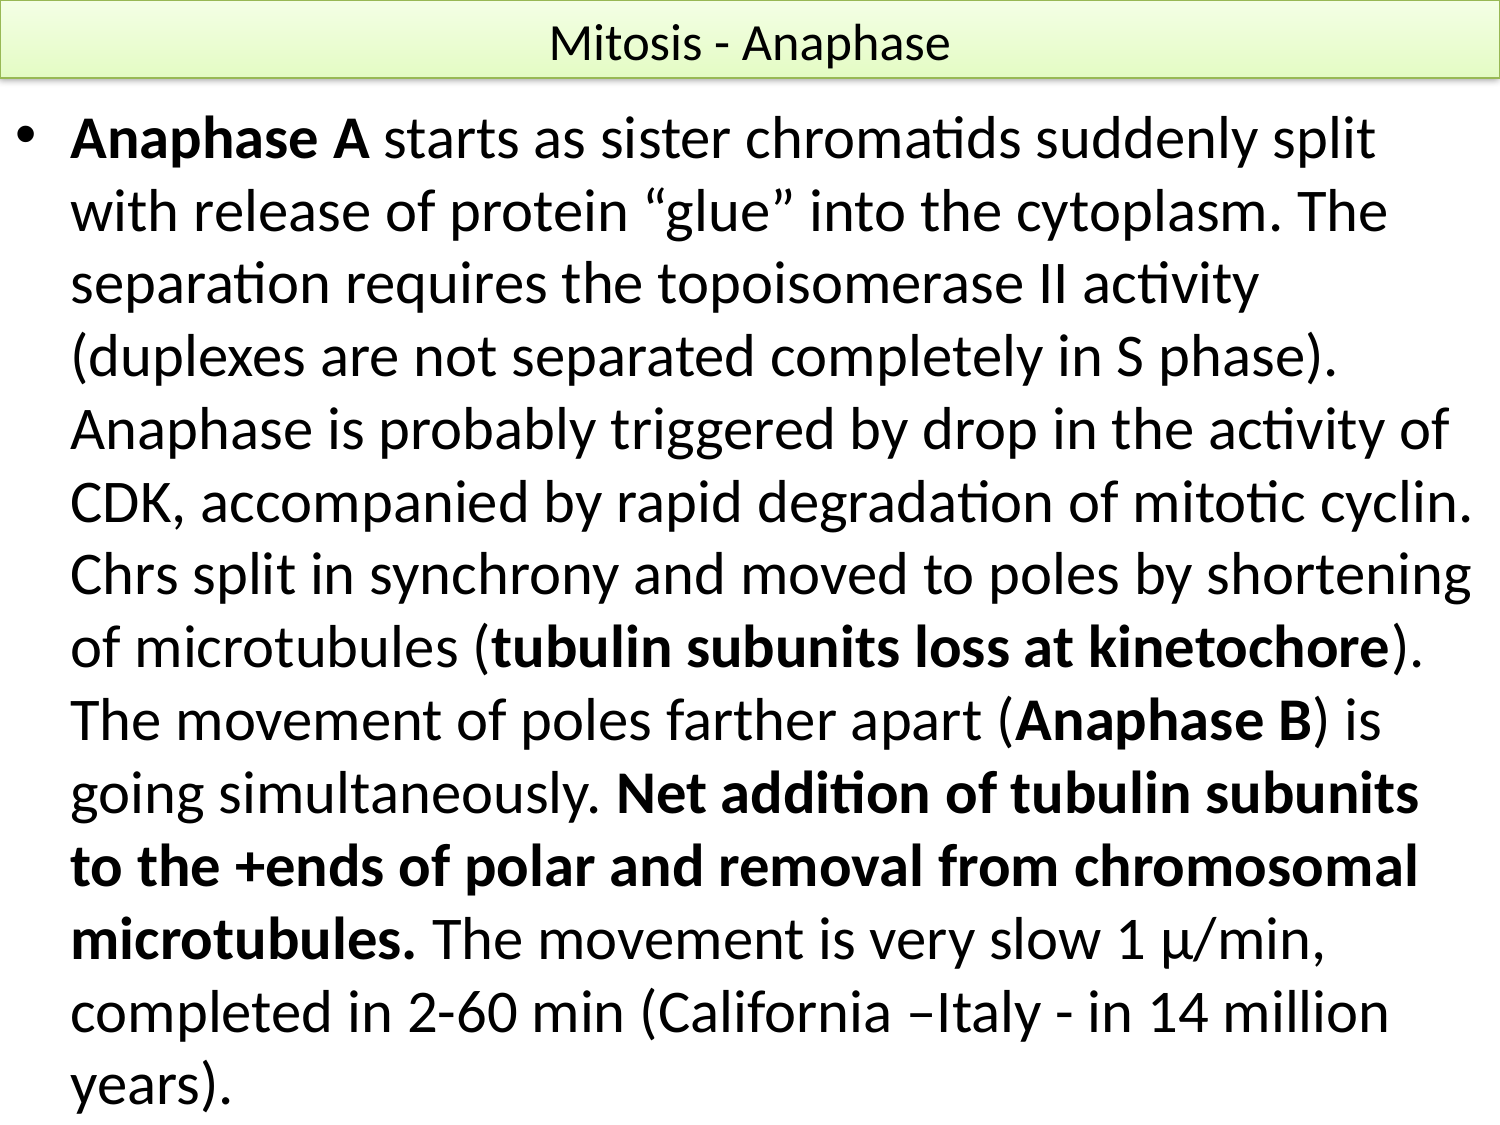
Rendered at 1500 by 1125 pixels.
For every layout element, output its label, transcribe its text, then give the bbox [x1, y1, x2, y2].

title Mitosis - Anaphase [0, 0, 1500, 79]
list Anaphase A starts as sister chromatids suddenly split with release of protein “glue” into the cytoplasm. The separation requires the topoisomerase II activity (duplexes are not separated completely in S phase). Anaphase is probably triggered by drop in the activity of CDK, accompanied by rapid degradation of mitotic cyclin. Chrs split in synchrony and moved to poles by shortening of microtubules (tubulin subunits loss at kinetochore). The movement of poles farther apart (Anaphase B) is going simultaneously. Net addition of tubulin subunits to the +ends of polar and removal from chromosomal microtubules. The movement is very slow 1 µ/min, completed in 2-60 min (California –Italy - in 14 million years). [0, 90, 1500, 1125]
